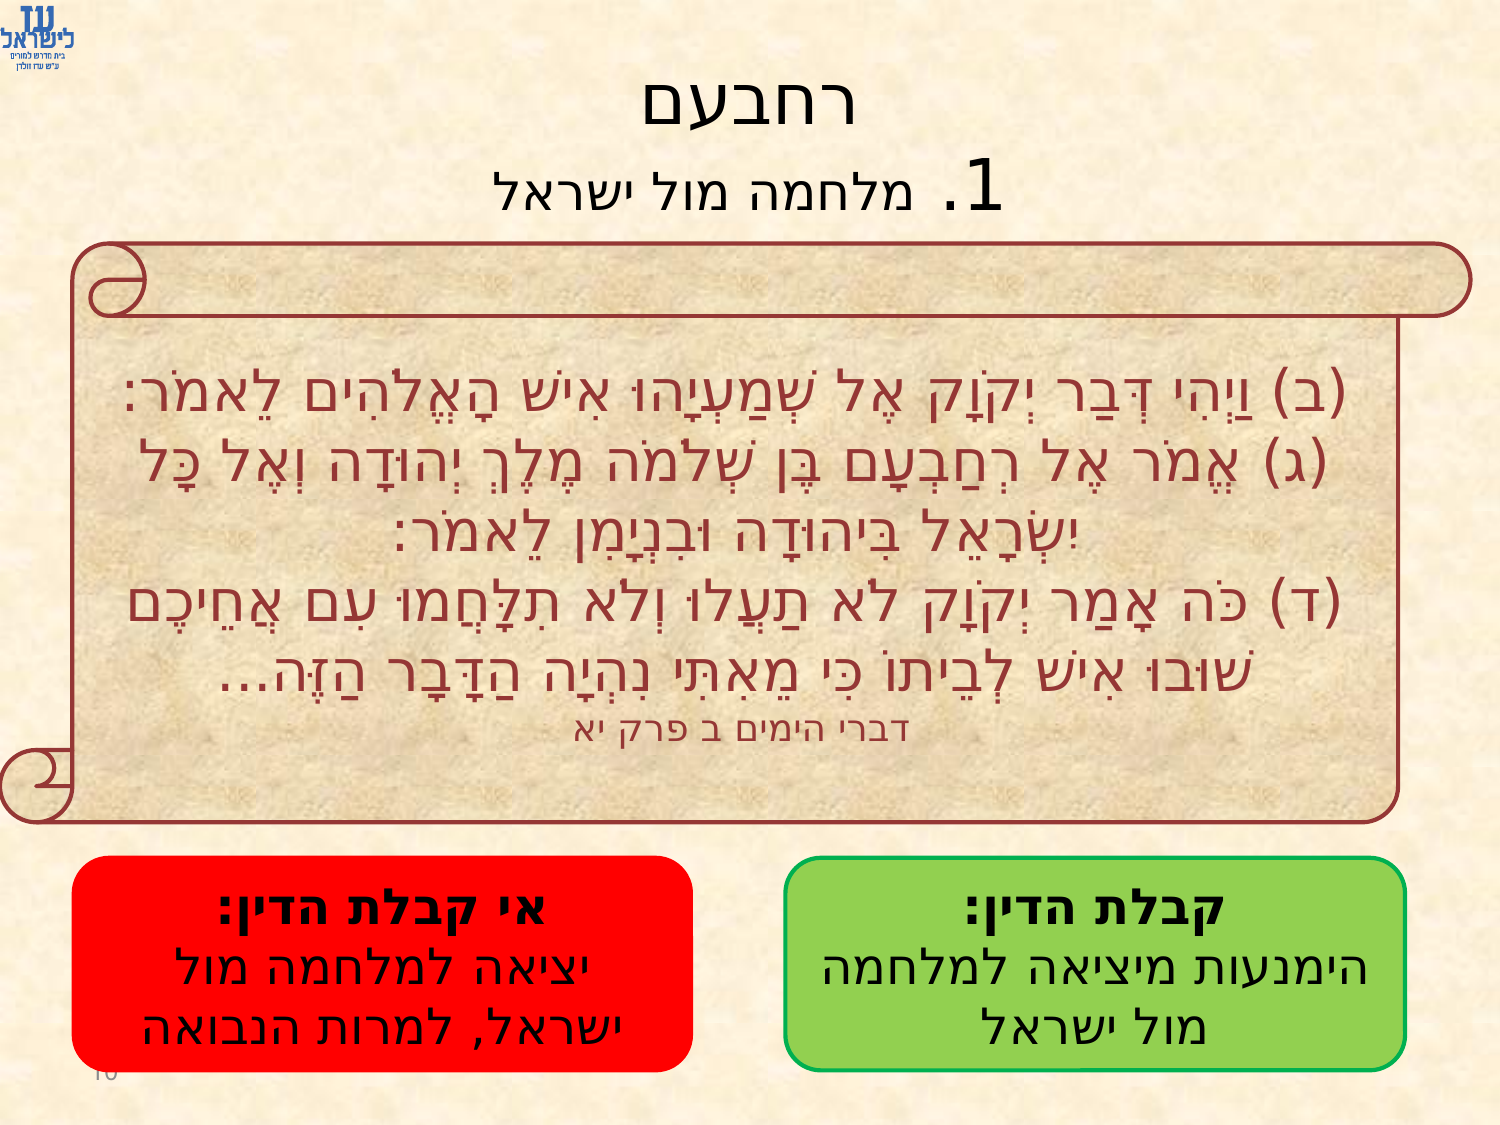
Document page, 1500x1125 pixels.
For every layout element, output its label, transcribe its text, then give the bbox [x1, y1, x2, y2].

picture [0, 0, 1500, 1125]
text_box אי קבלת הדין: יציאה למלחמה מול ישראל, למרות הנבואה [71, 855, 694, 1073]
slide_number 10 [75, 1053, 425, 1103]
text_box (ב) וַיְהִי דְּבַר יְקֹוָק אֶל שְׁמַעְיָהוּ אִישׁ הָאֱלֹהִים לֵאמֹר: (ג) אֱמֹר אֶל רְחַבְעָם בֶּן שְׁלֹמֹה מֶלֶךְ יְהוּדָה וְאֶל כָּל יִשְׂרָאֵל בִּיהוּדָה וּבִנְיָמִן לֵאמֹר: (ד) כֹּה אָמַר יְקֹוָק לֹא תַעֲלוּ וְלֹא תִלָּחֲמוּ עִם אֲחֵיכֶם שׁוּבוּ אִישׁ לְבֵיתוֹ כִּי מֵאִתִּי נִהְיָה הַדָּבָר הַזֶּה... דברי הימים ב פרק יא [0, 241, 1473, 825]
text_box קבלת הדין: הימנעות מיציאה למלחמה מול ישראל [783, 855, 1408, 1073]
title רחבעם 1. מלחמה מול ישראל [75, 45, 1425, 233]
